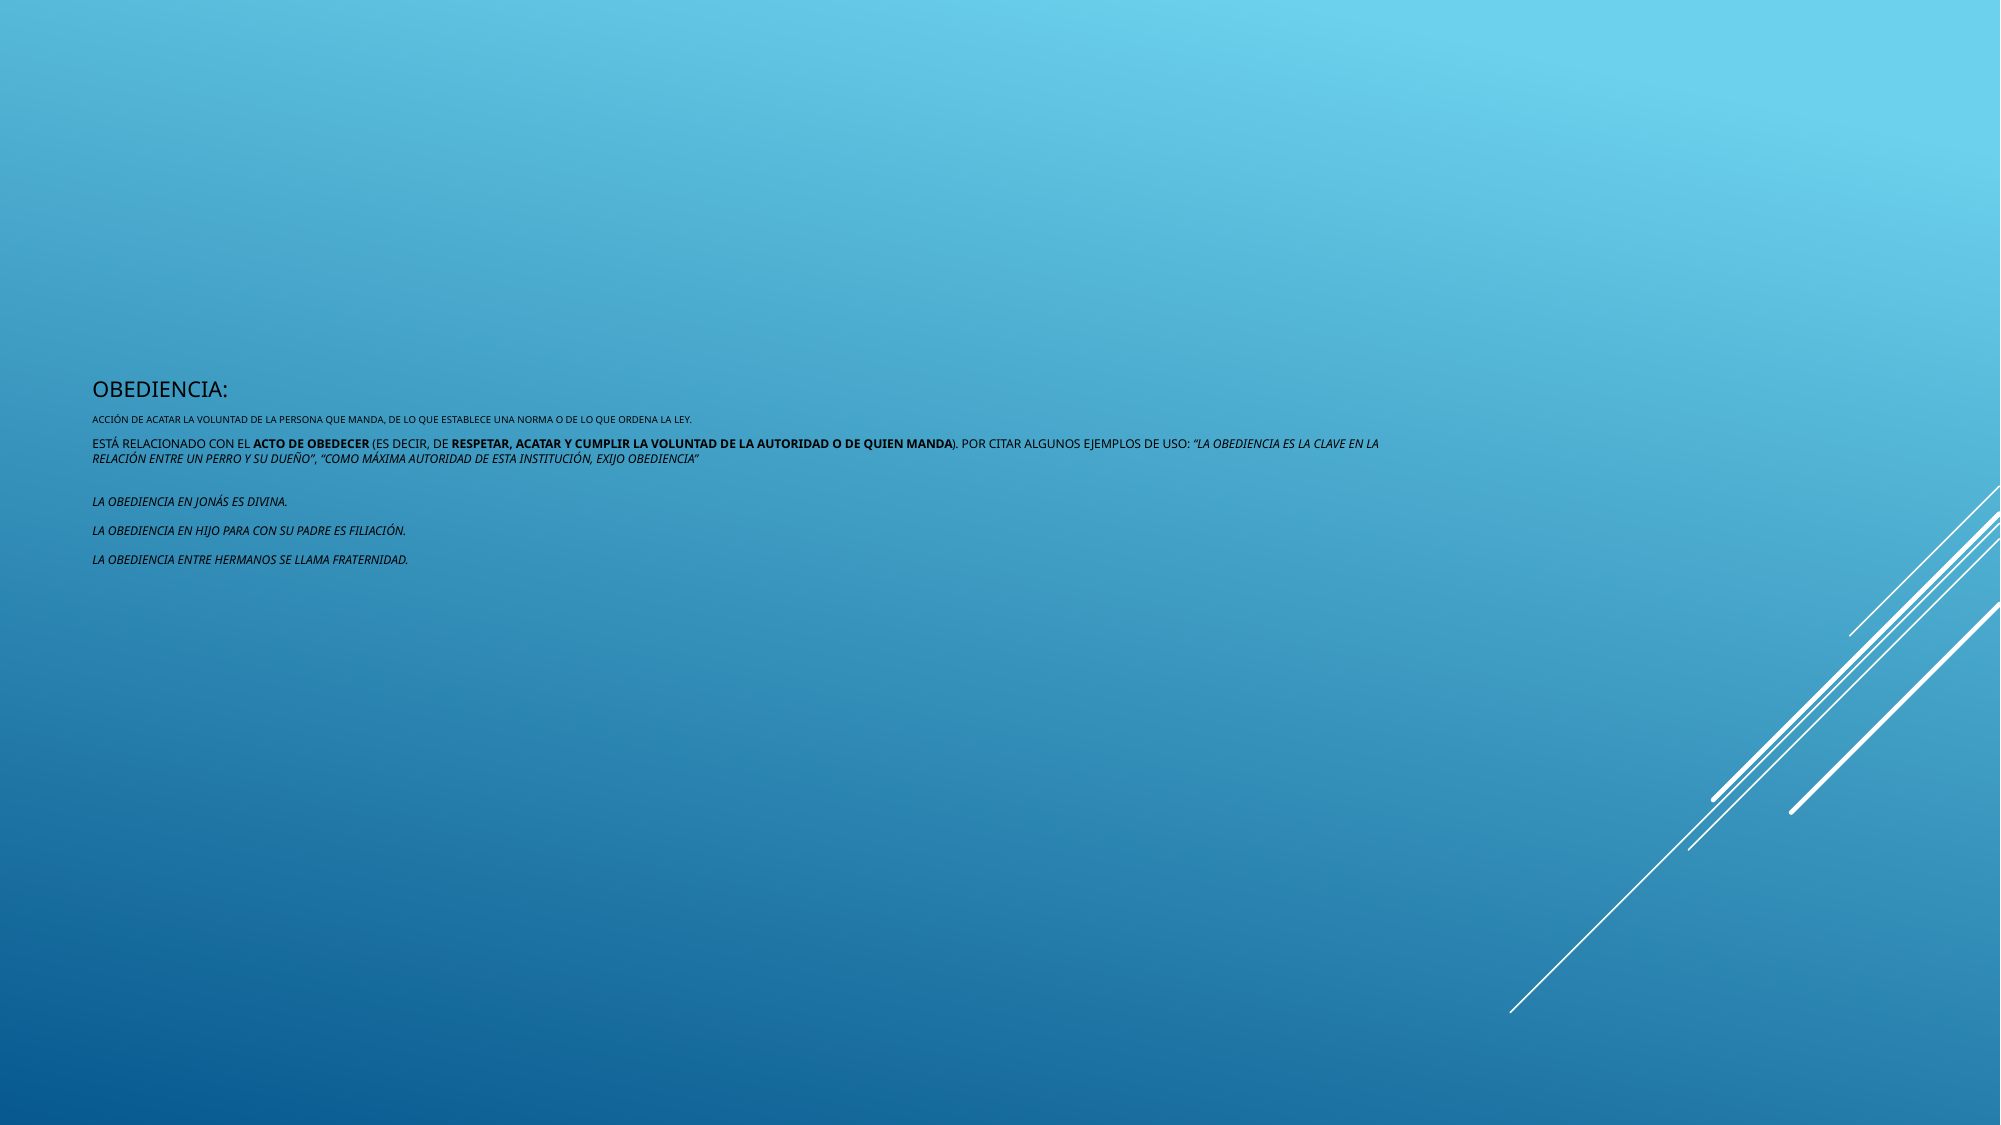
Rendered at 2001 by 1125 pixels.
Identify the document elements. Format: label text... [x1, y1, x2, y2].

title Obediencia: Acción de acatar la voluntad de la persona que manda, de lo que establece una norma o de lo que ordena la ley. está relacionado con el acto de obedecer (es decir, de respetar, acatar y cumplir la voluntad de la autoridad o de quien manda). Por citar algunos ejemplos de uso: “La obediencia es la clave en la relación entre un perro y su dueño”, “Como máxima autoridad de esta institución, exijo obediencia” la obediencia en jonás es divina. La obediencia en hijo para con su padre es filiación. la obediencia entre hermanos se llama fraternidad. [77, 366, 1404, 615]
